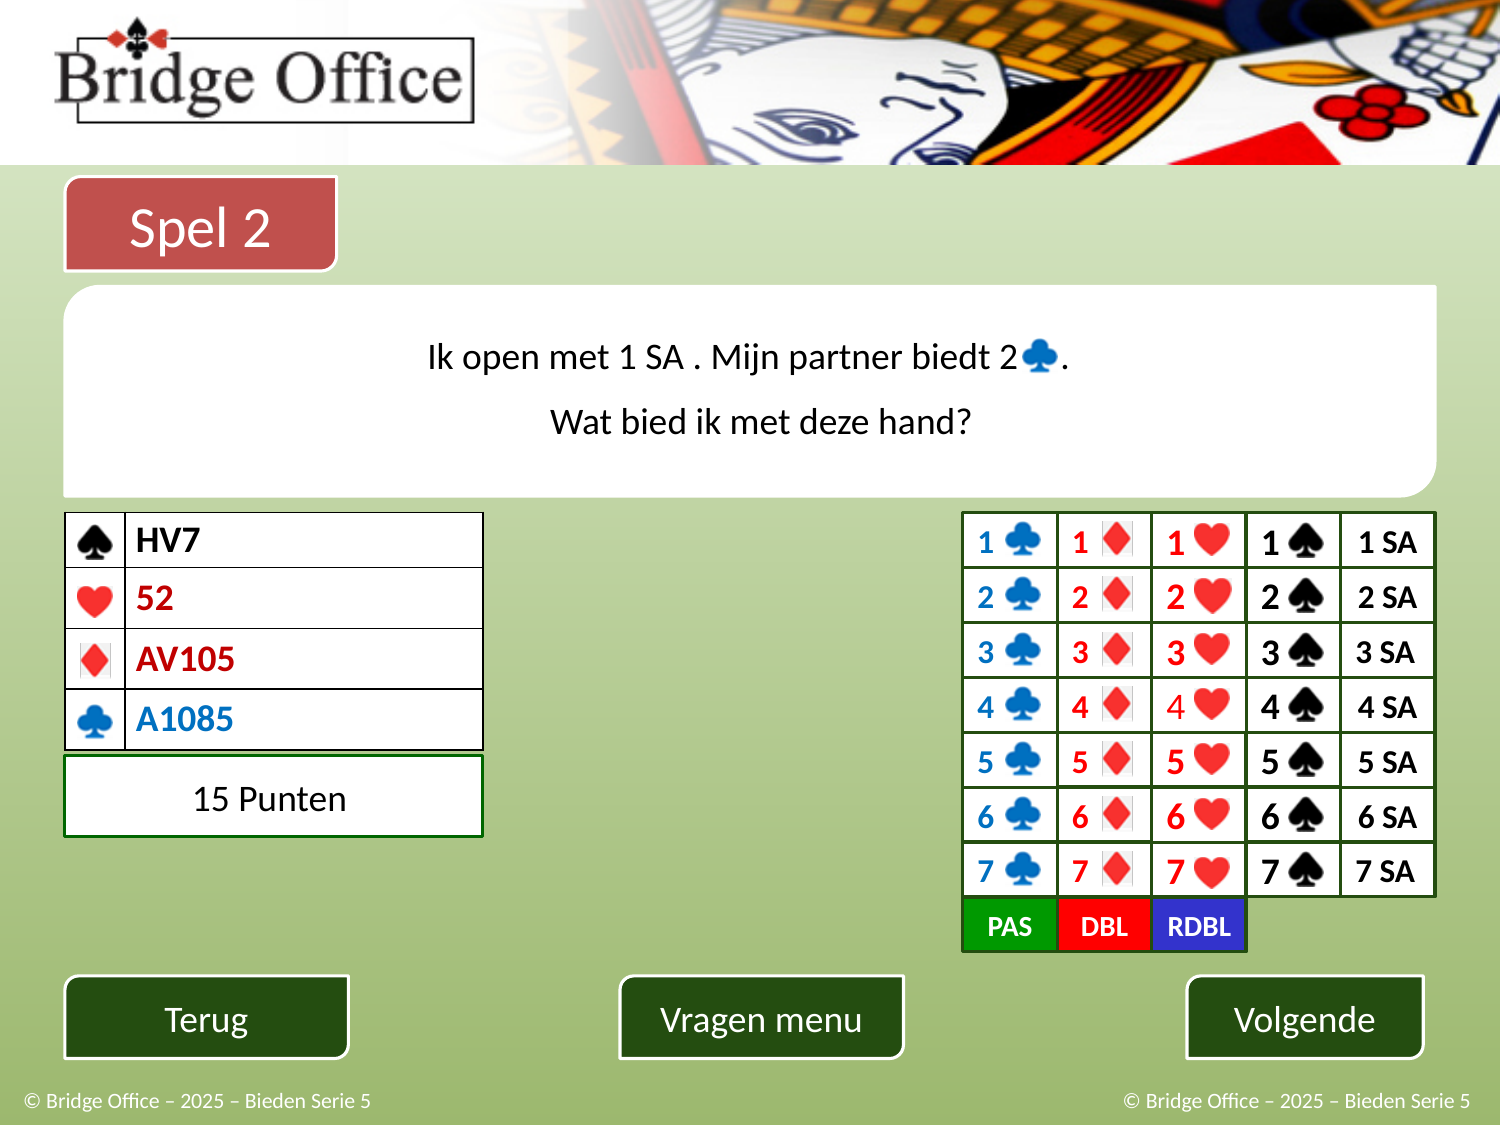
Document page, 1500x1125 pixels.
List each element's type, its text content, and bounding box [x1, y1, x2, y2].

text_box 4 [1150, 676, 1245, 734]
picture [1004, 741, 1041, 778]
picture [1288, 741, 1324, 778]
text_box © Bridge Office – 2025 – Bieden Serie 5 [8, 1079, 393, 1121]
text_box 6 [961, 786, 1056, 841]
text_box Vragen menu [618, 974, 906, 1061]
picture [1004, 851, 1041, 887]
text_box 2 SA [1339, 569, 1437, 621]
text_box 1 [1059, 511, 1153, 569]
text_box 7 [1150, 841, 1245, 898]
picture [1099, 576, 1135, 613]
picture [77, 585, 114, 618]
picture [1288, 851, 1324, 887]
table_header [66, 513, 124, 567]
text_box 2 [1245, 569, 1339, 621]
picture [1099, 631, 1135, 668]
picture [1022, 337, 1058, 374]
text_box DBL [1059, 898, 1153, 953]
text_box 1 [961, 511, 1059, 569]
text_box 5 [1059, 734, 1153, 786]
text_box 3 [1056, 621, 1150, 676]
picture [1288, 521, 1325, 558]
text_box 1 SA [1342, 511, 1437, 569]
picture [0, 0, 1500, 166]
text_box 7 [1056, 841, 1150, 898]
picture [1288, 631, 1324, 668]
picture [1099, 851, 1135, 887]
picture [1004, 576, 1041, 613]
picture [1099, 796, 1135, 833]
picture [1193, 578, 1232, 614]
picture [77, 703, 114, 740]
text_box 7 SA [1339, 844, 1437, 898]
text_box 1 [1153, 511, 1245, 569]
text_box 5 [1248, 734, 1339, 786]
text_box 5 [1153, 734, 1248, 786]
picture [1004, 521, 1041, 558]
text_box Spel 2 [63, 179, 339, 273]
table_cell AV105 [126, 629, 482, 688]
text_box 3 [961, 621, 1056, 676]
picture [1099, 521, 1135, 558]
picture [1288, 576, 1324, 613]
text_box Ik open met 1 SA . Mijn partner biedt 2 . [394, 324, 1104, 385]
picture [1288, 796, 1324, 832]
text_box 4 [1245, 676, 1339, 734]
text_box 3 [1150, 621, 1245, 676]
table_cell [66, 568, 124, 628]
text_box 2 [1056, 569, 1153, 621]
picture [1193, 688, 1230, 721]
table_cell 52 [126, 568, 482, 628]
table_cell [66, 690, 124, 749]
text_box 3 [1245, 621, 1339, 676]
picture [1004, 631, 1041, 668]
text_box 6 SA [1339, 786, 1437, 844]
picture [1004, 686, 1041, 723]
text_box 5 [961, 734, 1059, 786]
text_box © Bridge Office – 2025 – Bieden Serie 5 [1107, 1079, 1500, 1121]
text_box 6 [1056, 786, 1150, 841]
picture [1288, 686, 1324, 723]
picture [1194, 633, 1230, 666]
text_box 4 SA [1339, 676, 1437, 734]
text_box Wat bied ik met deze hand? [528, 389, 995, 450]
text_box PAS [961, 896, 1059, 953]
text_box Terug [63, 974, 350, 1061]
text_box 1 [1245, 511, 1342, 569]
table_header HV7 [126, 513, 482, 567]
text_box 6 [1150, 786, 1245, 841]
text_box 4 [961, 676, 1059, 734]
picture [1004, 796, 1041, 833]
text_box 7 [1245, 841, 1339, 898]
text_box [63, 284, 1437, 498]
picture [1193, 857, 1230, 890]
text_box 6 [1245, 786, 1339, 841]
text_box 7 [961, 841, 1056, 896]
picture [77, 643, 114, 679]
text_box 3 SA [1339, 621, 1437, 676]
picture [1099, 741, 1135, 778]
table_cell A1085 [126, 690, 482, 749]
picture [1099, 686, 1135, 723]
text_box 4 [1059, 676, 1150, 734]
picture [1193, 743, 1230, 776]
table_cell [66, 629, 124, 688]
picture [1193, 523, 1230, 556]
text_box Volgende [1185, 974, 1425, 1061]
picture [77, 524, 114, 561]
text_box RDBL [1153, 898, 1248, 953]
text_box 2 [1153, 569, 1245, 621]
text_box 15 Punten [63, 754, 484, 838]
text_box 5 SA [1339, 734, 1437, 786]
picture [1193, 798, 1230, 830]
text_box 2 [961, 569, 1056, 621]
